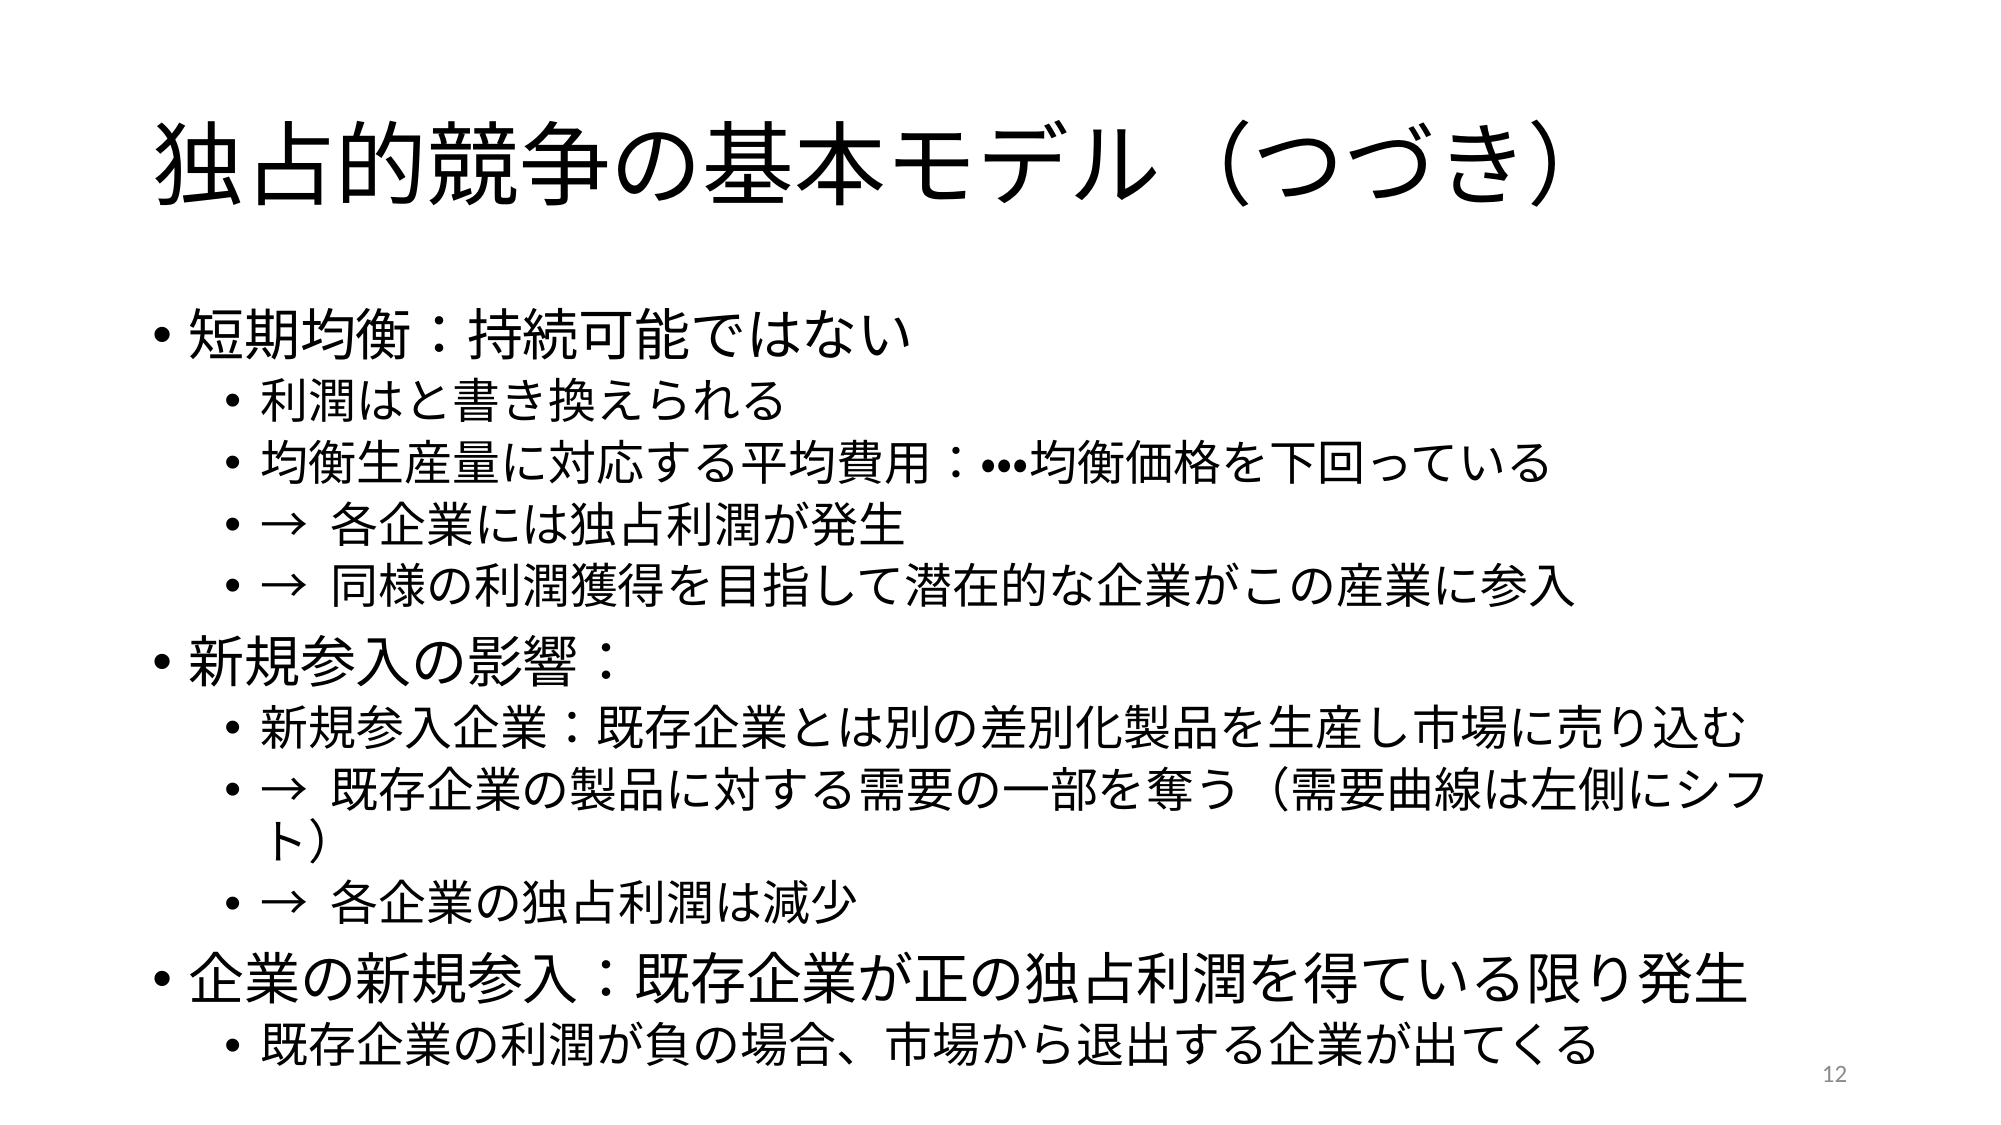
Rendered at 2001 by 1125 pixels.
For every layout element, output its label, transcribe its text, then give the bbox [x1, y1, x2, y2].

title 独占的競争の基本モデル（つづき） [137, 59, 1863, 278]
slide_number 12 [1412, 1042, 1863, 1103]
